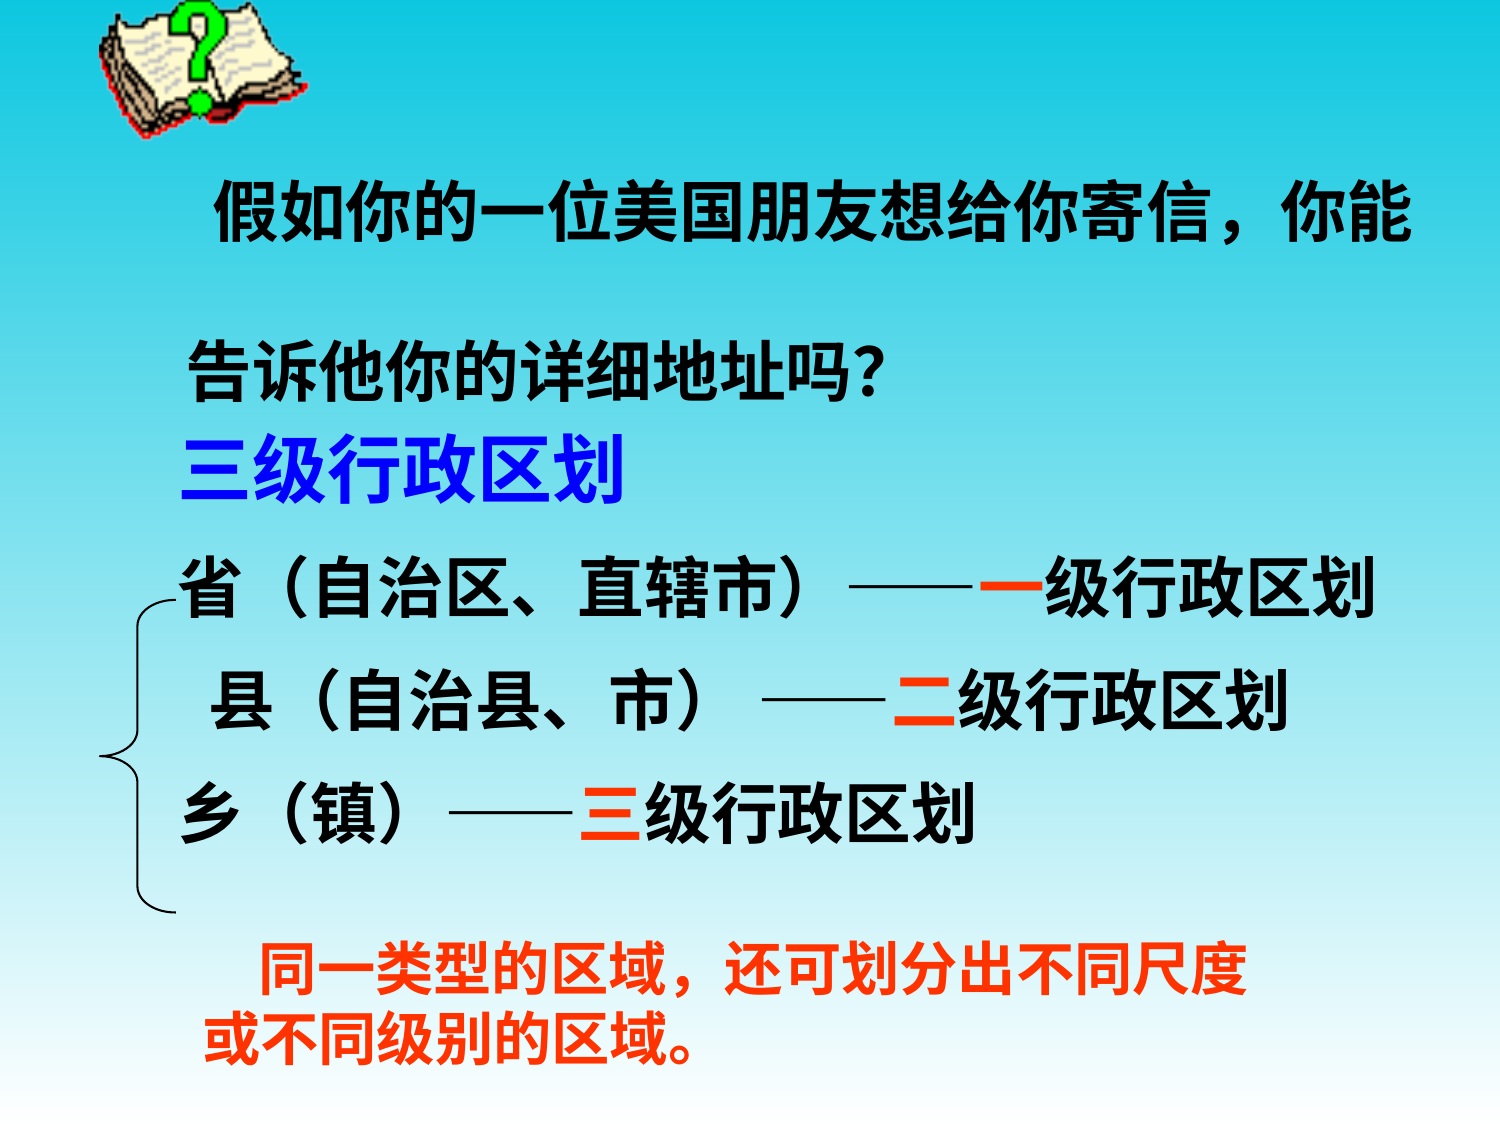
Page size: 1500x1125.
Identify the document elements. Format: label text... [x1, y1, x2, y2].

picture [99, 0, 313, 145]
text_box 假如你的一位美国朋友想给你寄信，你能 告诉他你的详细地址吗？ [170, 162, 1429, 287]
text_box [99, 599, 175, 913]
text_box 三级行政区划 省（自治区、直辖市）——一级行政区划 县（自治县、市） ——二级行政区划 乡（镇）——三级行政区划 [162, 287, 1500, 973]
text_box 同一类型的区域，还可划分出不同尺度 或不同级别的区域。 [187, 924, 1264, 1080]
